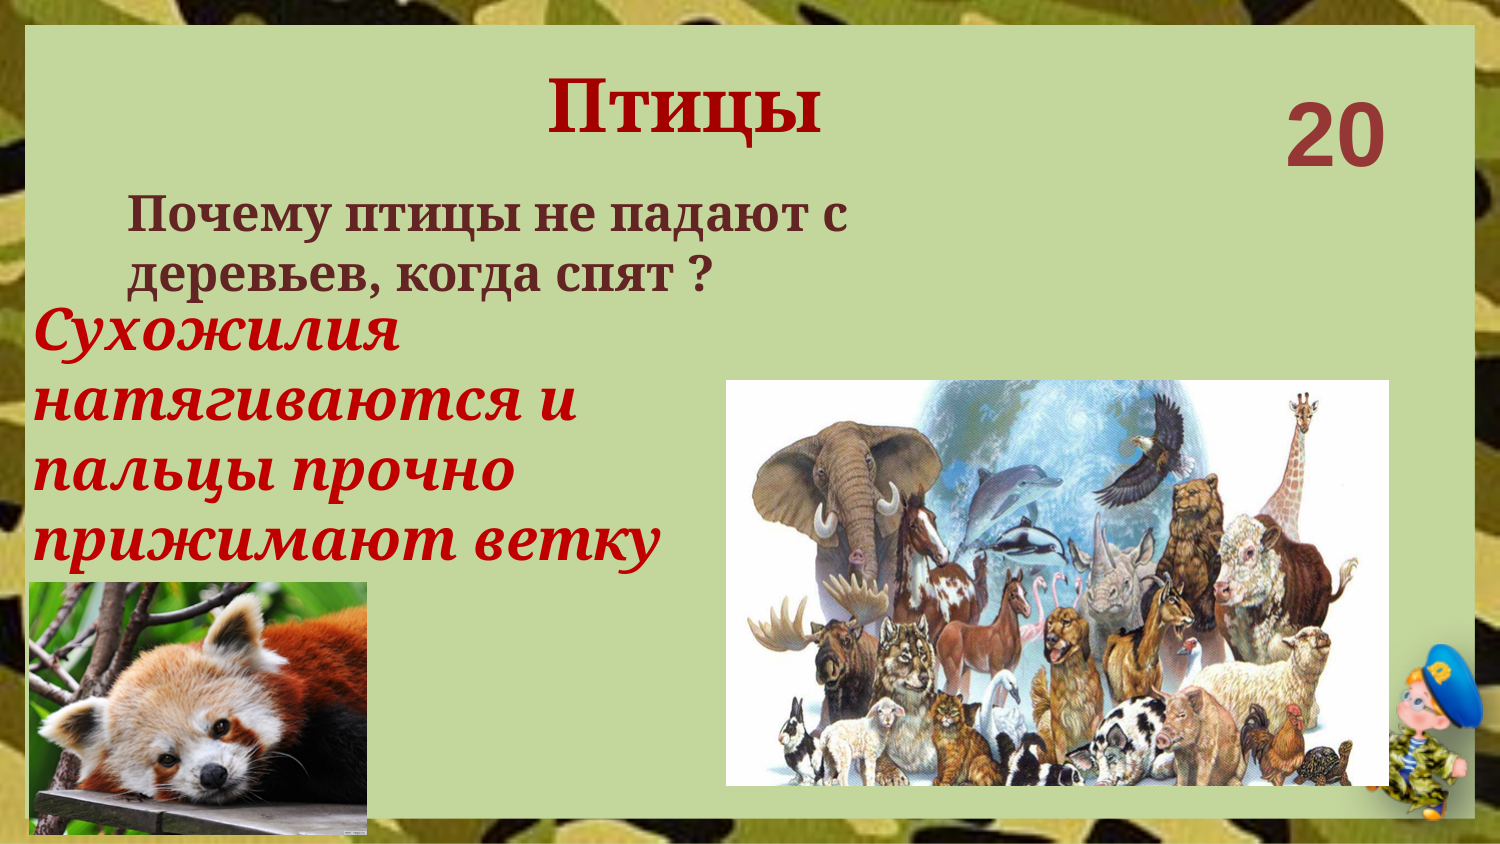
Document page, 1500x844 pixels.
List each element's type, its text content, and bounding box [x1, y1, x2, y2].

picture [0, 0, 1500, 844]
text_box Птицы [301, 49, 1069, 155]
text_box Почему птицы не падают с деревьев, когда спят ? [112, 173, 904, 309]
text_box Сухожилия натягиваются и пальцы прочно прижимают ветку [17, 284, 750, 580]
text_box 20 [1266, 67, 1407, 193]
